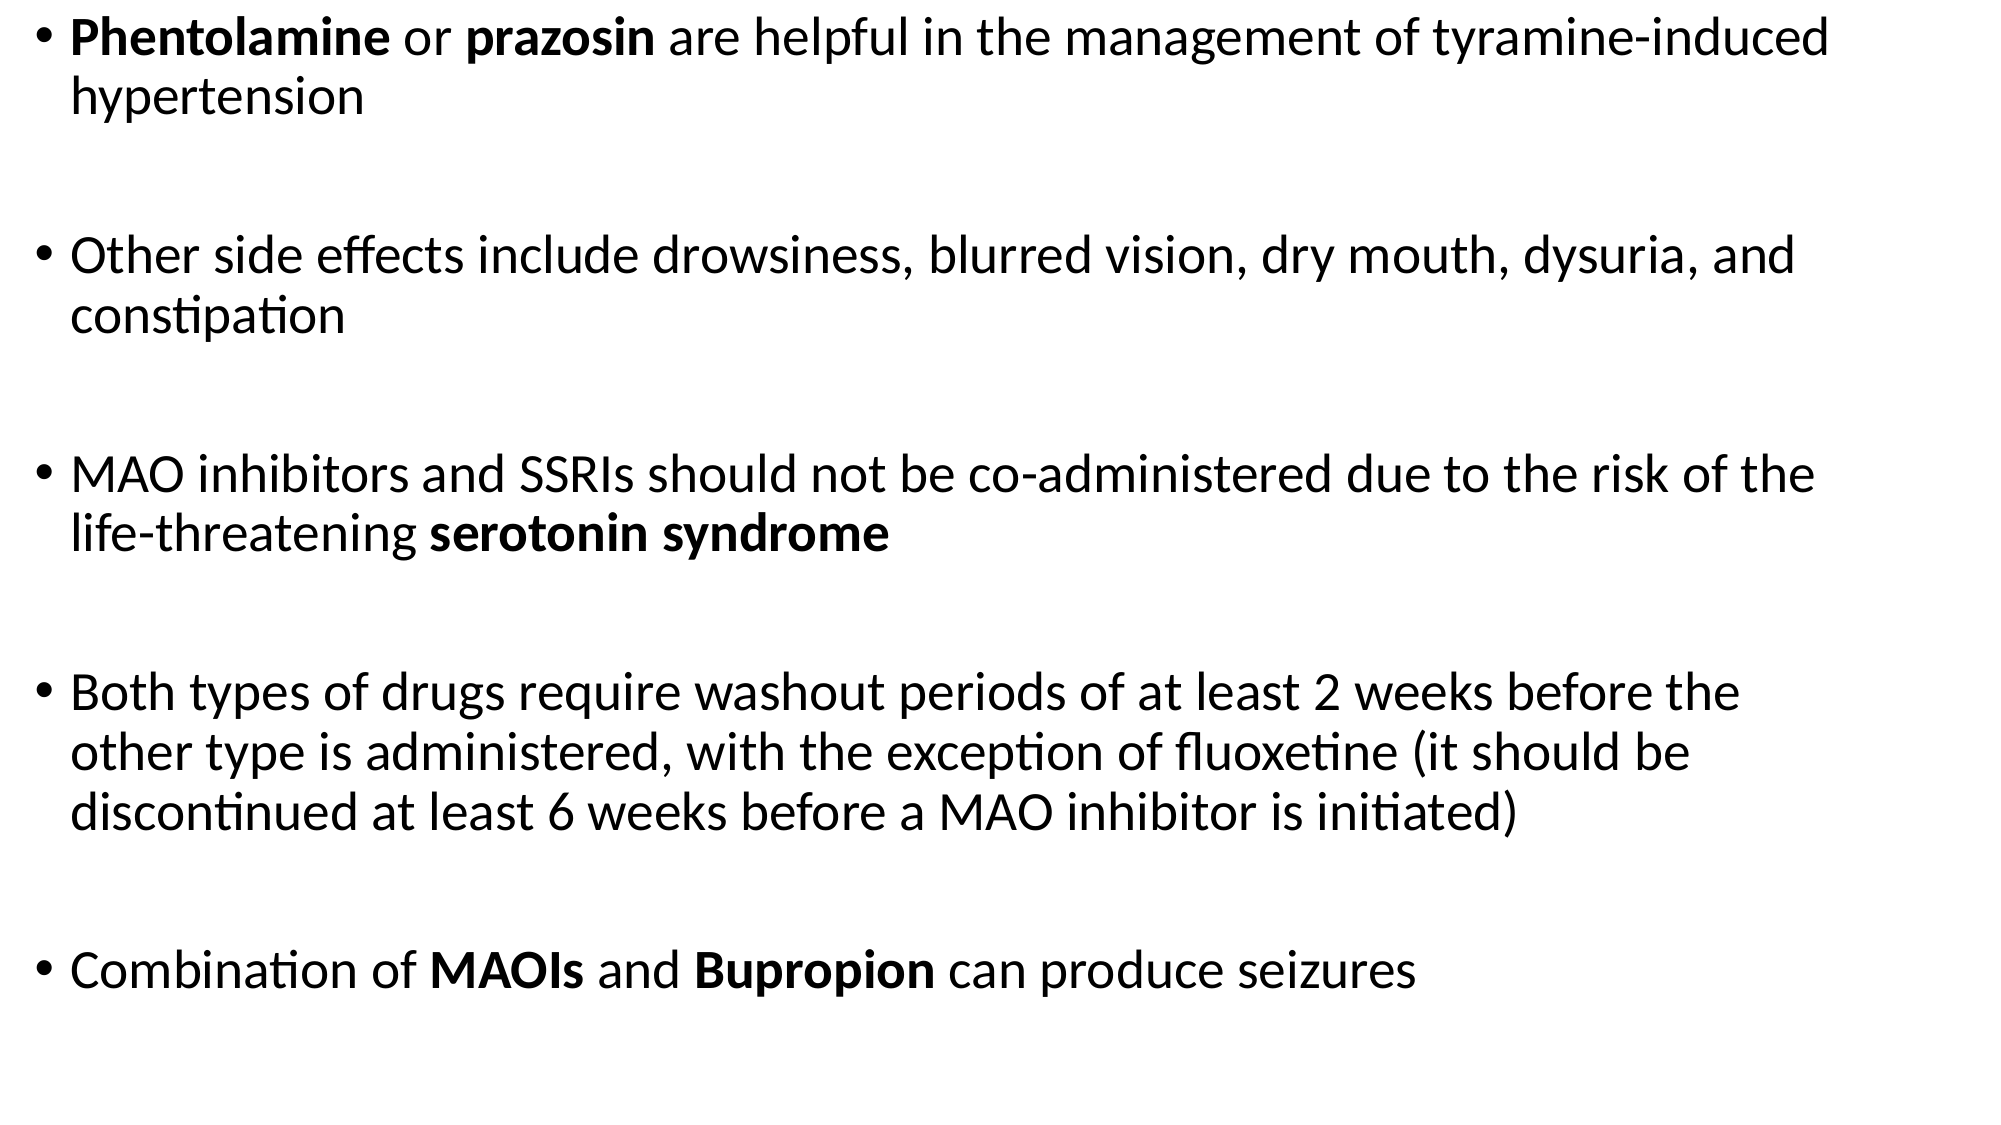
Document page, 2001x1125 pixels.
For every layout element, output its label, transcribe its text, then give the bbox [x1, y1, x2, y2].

list Phentolamine or prazosin are helpful in the management of tyramine-induced hypertension Other side effects include drowsiness, blurred vision, dry mouth, dysuria, and constipation MAO inhibitors and SSRIs should not be co-administered due to the risk of the life-threatening serotonin syndrome Both types of drugs require washout periods of at least 2 weeks before the other type is administered, with the exception of fluoxetine (it should be discontinued at least 6 weeks before a MAO inhibitor is initiated) Combination of MAOIs and Bupropion can produce seizures [19, 0, 1863, 1014]
